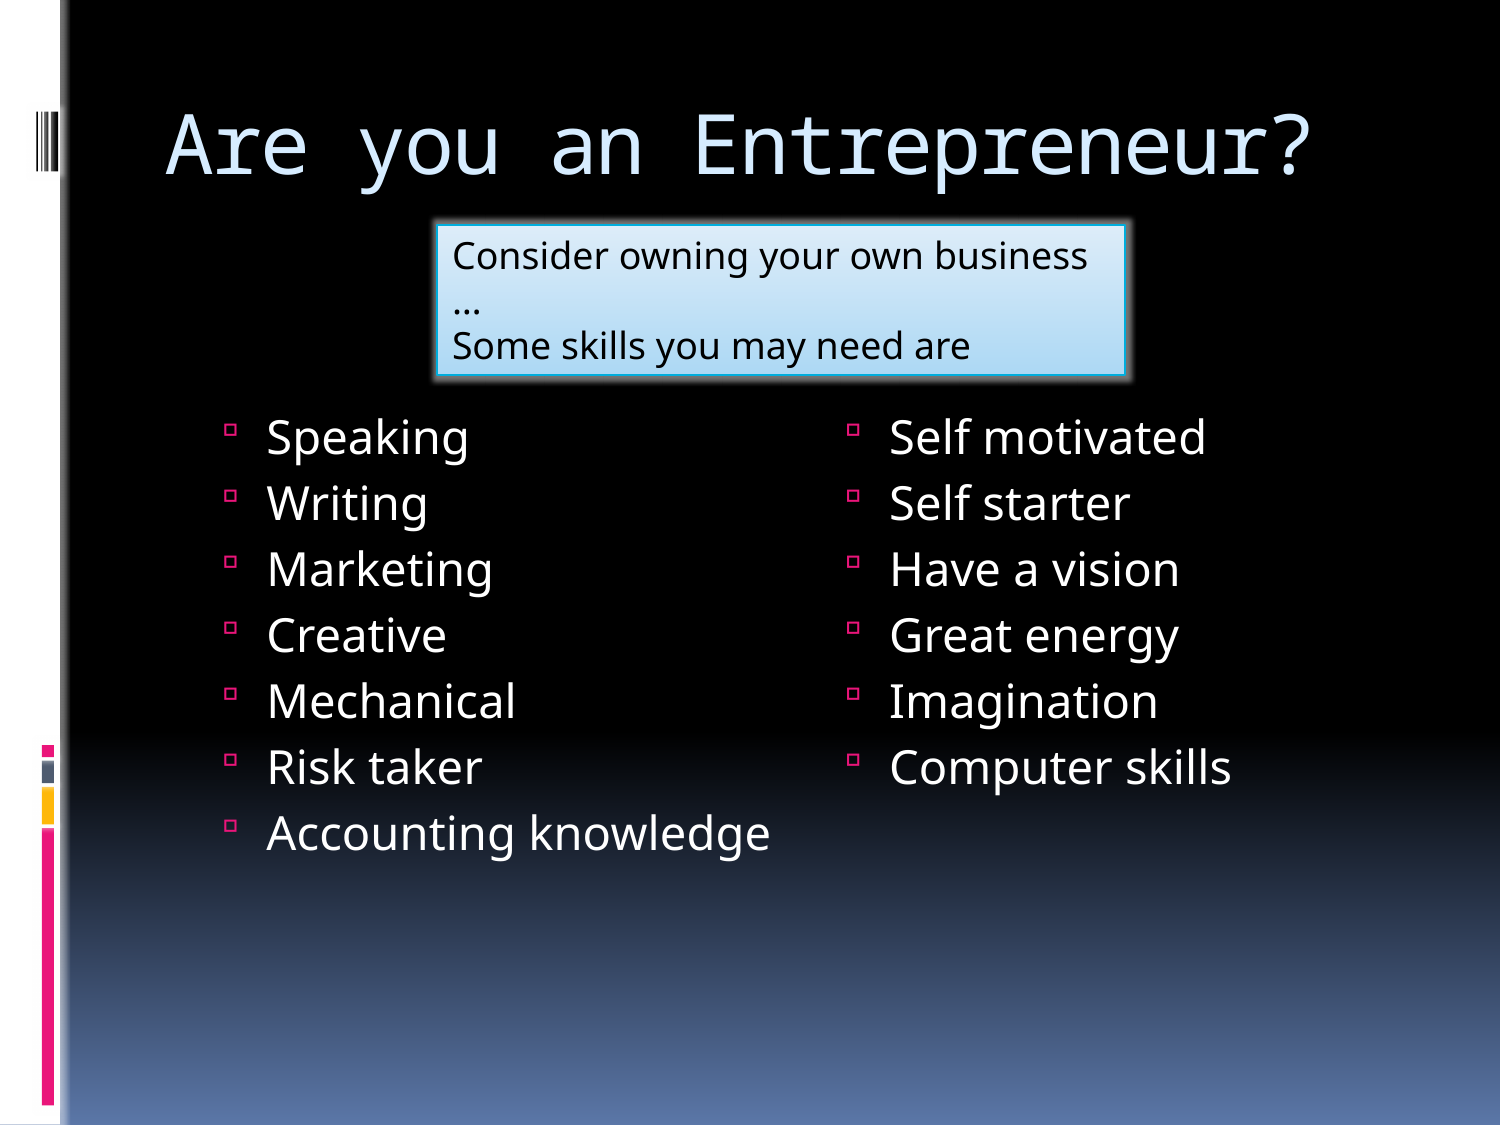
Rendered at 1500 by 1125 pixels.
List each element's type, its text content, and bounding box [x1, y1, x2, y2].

title Are you an Entrepreneur? [150, 83, 1425, 234]
list Speaking Writing Marketing Creative Mechanical Risk taker Accounting knowledge Self motivated Self starter Have a vision Great energy Imagination Computer skills [137, 399, 1413, 1063]
text_box Consider owning your own business … Some skills you may need are [436, 224, 1126, 376]
